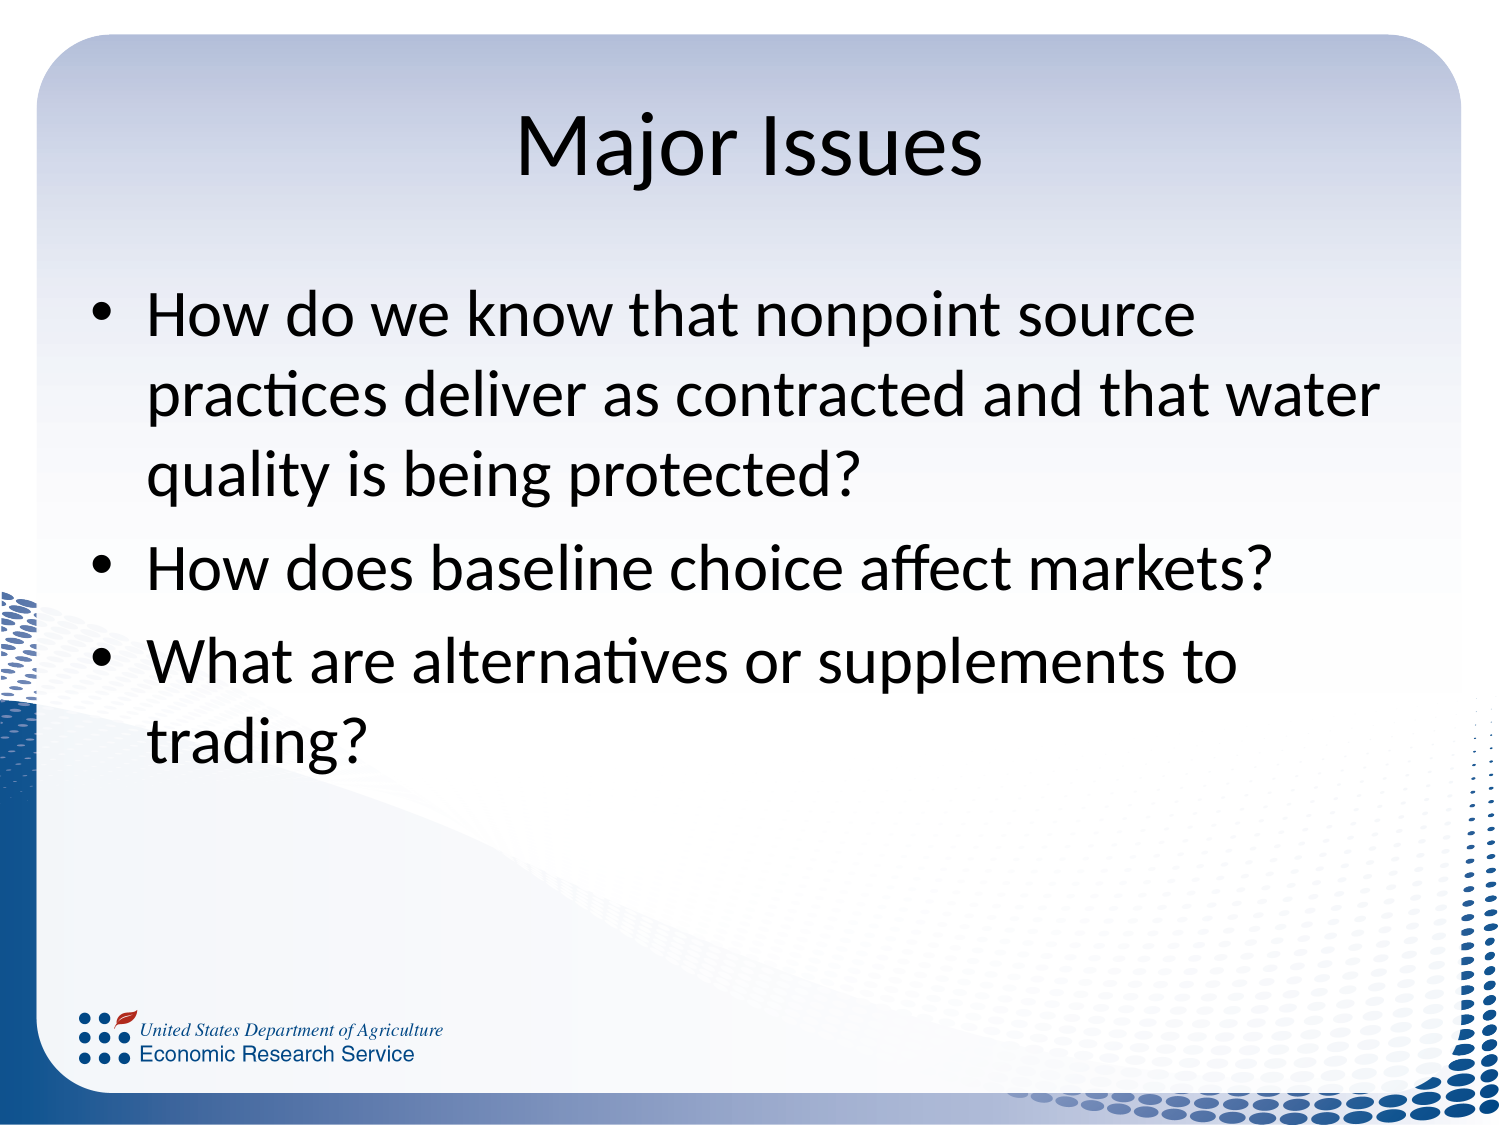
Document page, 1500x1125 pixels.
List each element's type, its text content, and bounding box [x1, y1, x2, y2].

picture [0, 0, 1500, 1125]
title Major Issues [75, 45, 1425, 233]
list How do we know that nonpoint source practices deliver as contracted and that water quality is being protected? How does baseline choice affect markets? What are alternatives or supplements to trading? [75, 262, 1425, 1005]
